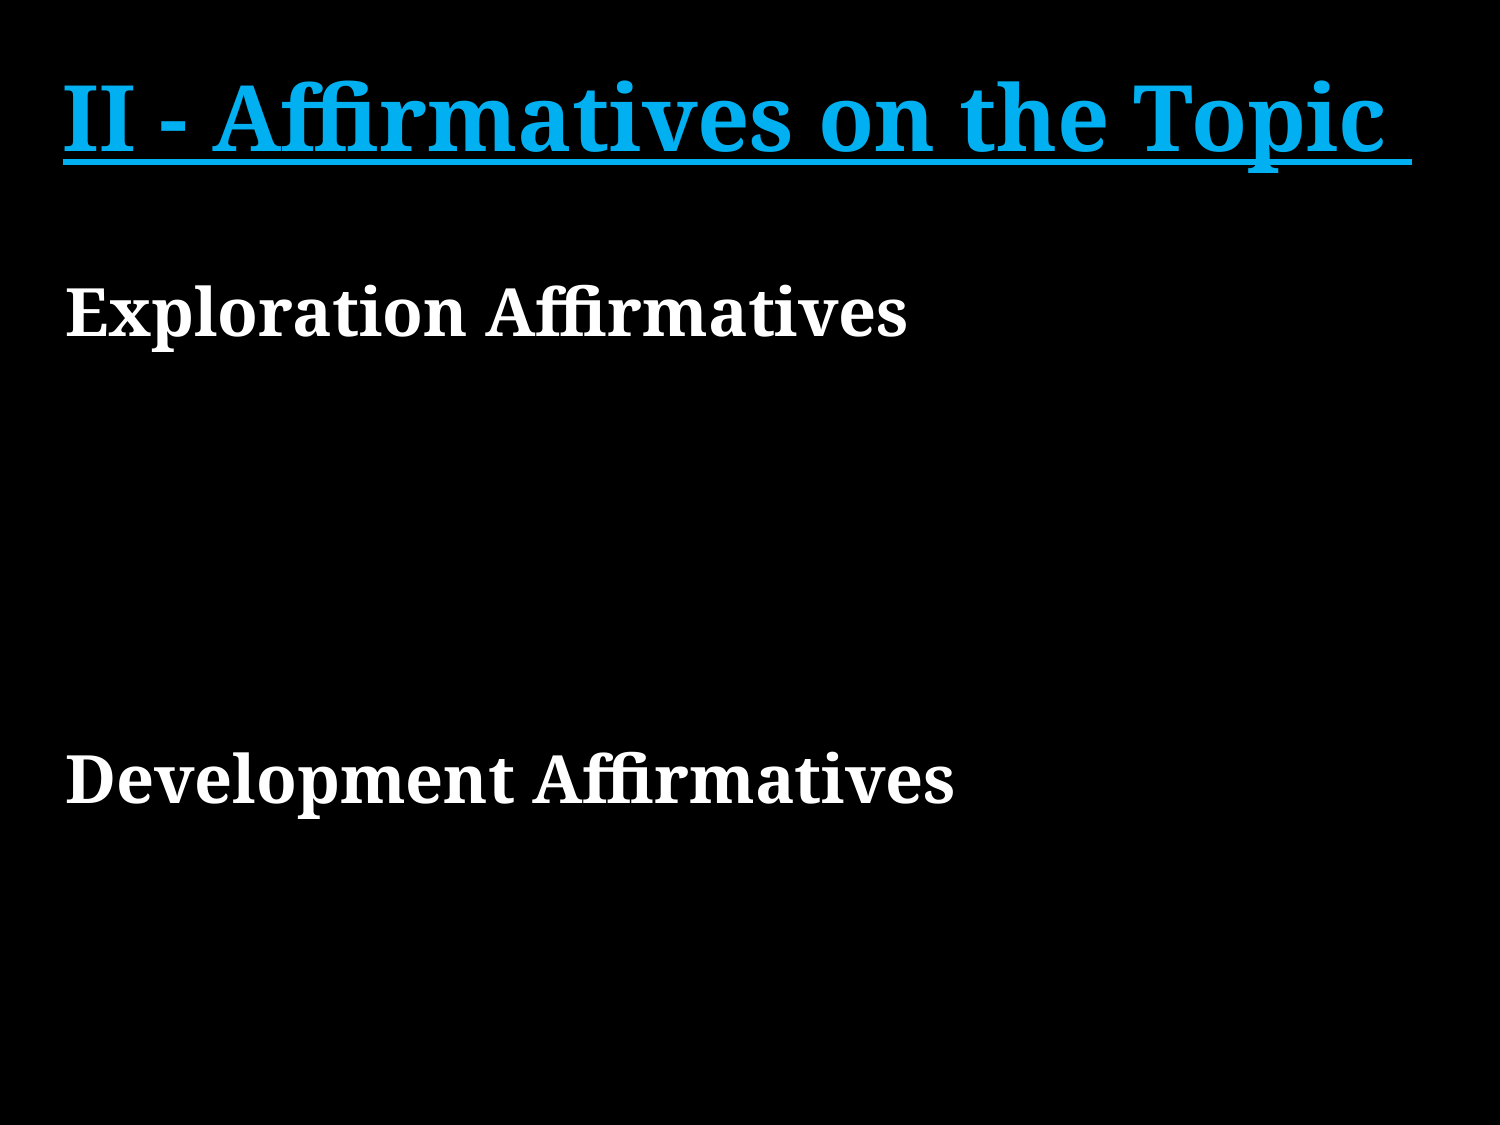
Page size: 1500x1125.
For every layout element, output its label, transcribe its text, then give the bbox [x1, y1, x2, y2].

list Exploration Affirmatives Development Affirmatives [50, 262, 1400, 1005]
title II - Affirmatives on the Topic [24, 0, 1450, 230]
